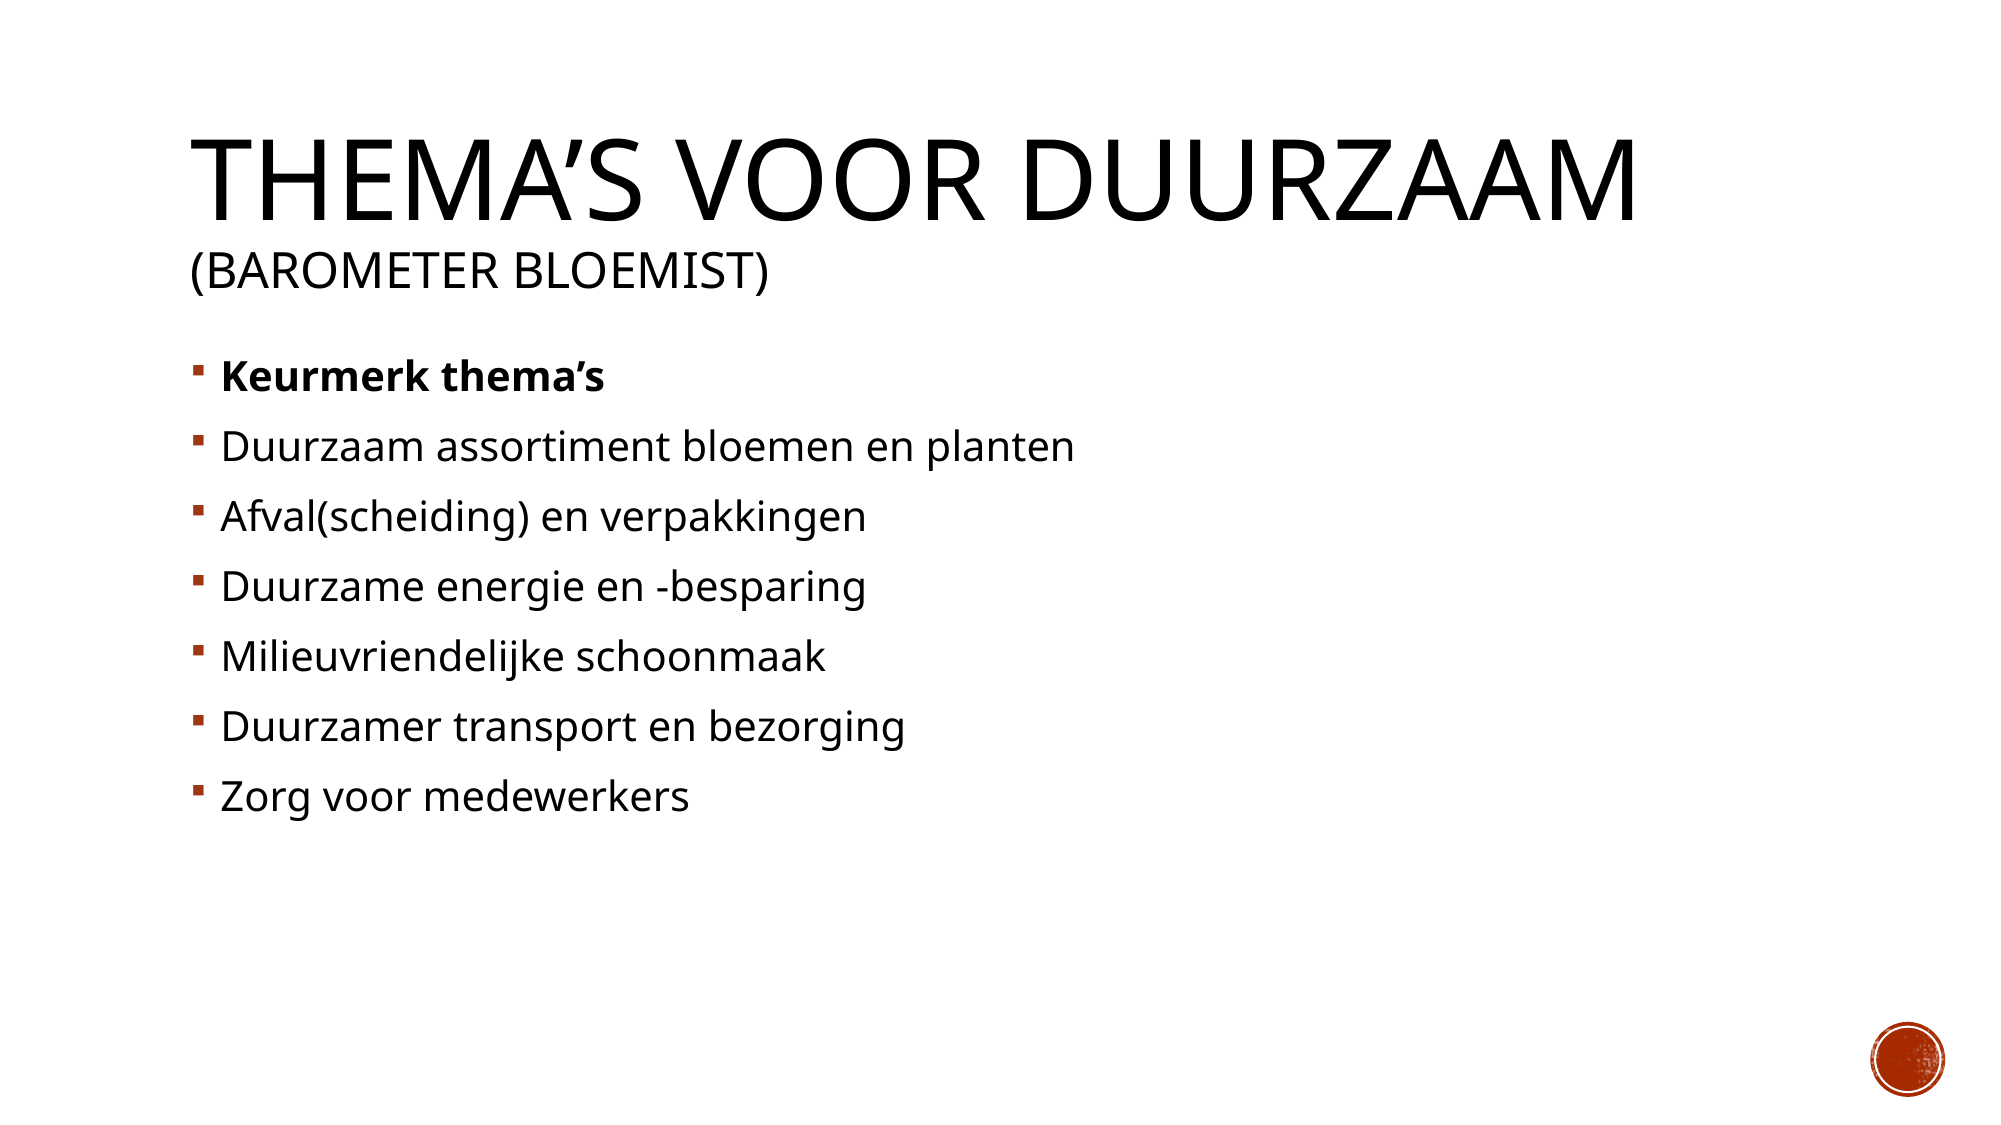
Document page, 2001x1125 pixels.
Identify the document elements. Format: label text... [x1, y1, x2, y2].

title Thema’s voor duurzaam (barometer bloemist) [175, 79, 1826, 344]
list Keurmerk thema’s Duurzaam assortiment bloemen en planten Afval(scheiding) en verpakkingen Duurzame energie en -besparing Milieuvriendelijke schoonmaak Duurzamer transport en bezorging Zorg voor medewerkers [175, 348, 1826, 1013]
